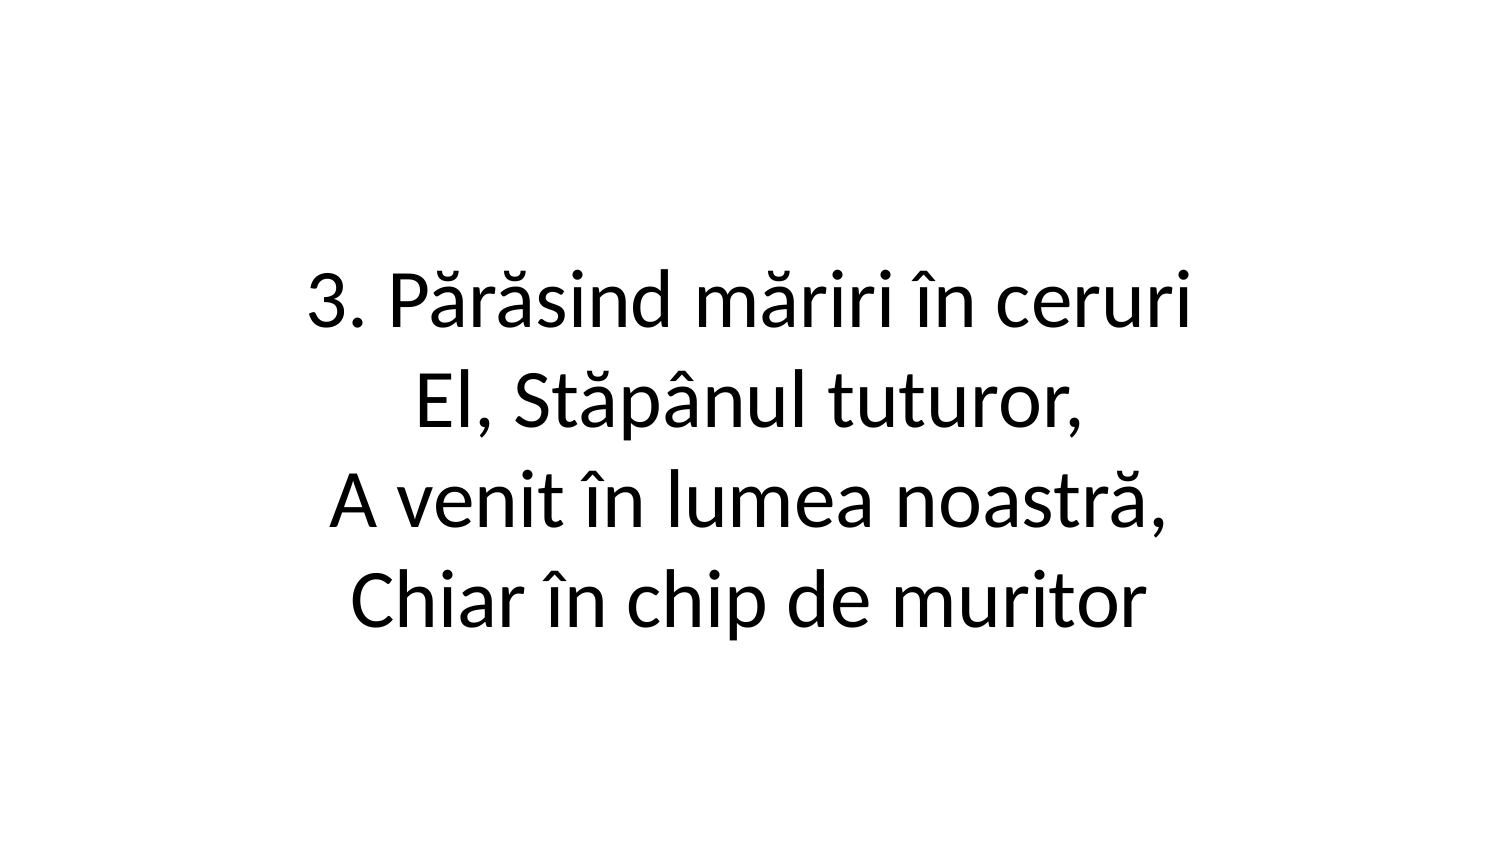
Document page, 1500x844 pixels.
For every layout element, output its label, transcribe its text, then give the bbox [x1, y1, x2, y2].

text_box 3. Părăsind măriri în ceruri El, Stăpânul tuturor, A venit în lumea noastră, Chiar în chip de muritor [290, 192, 1210, 652]
